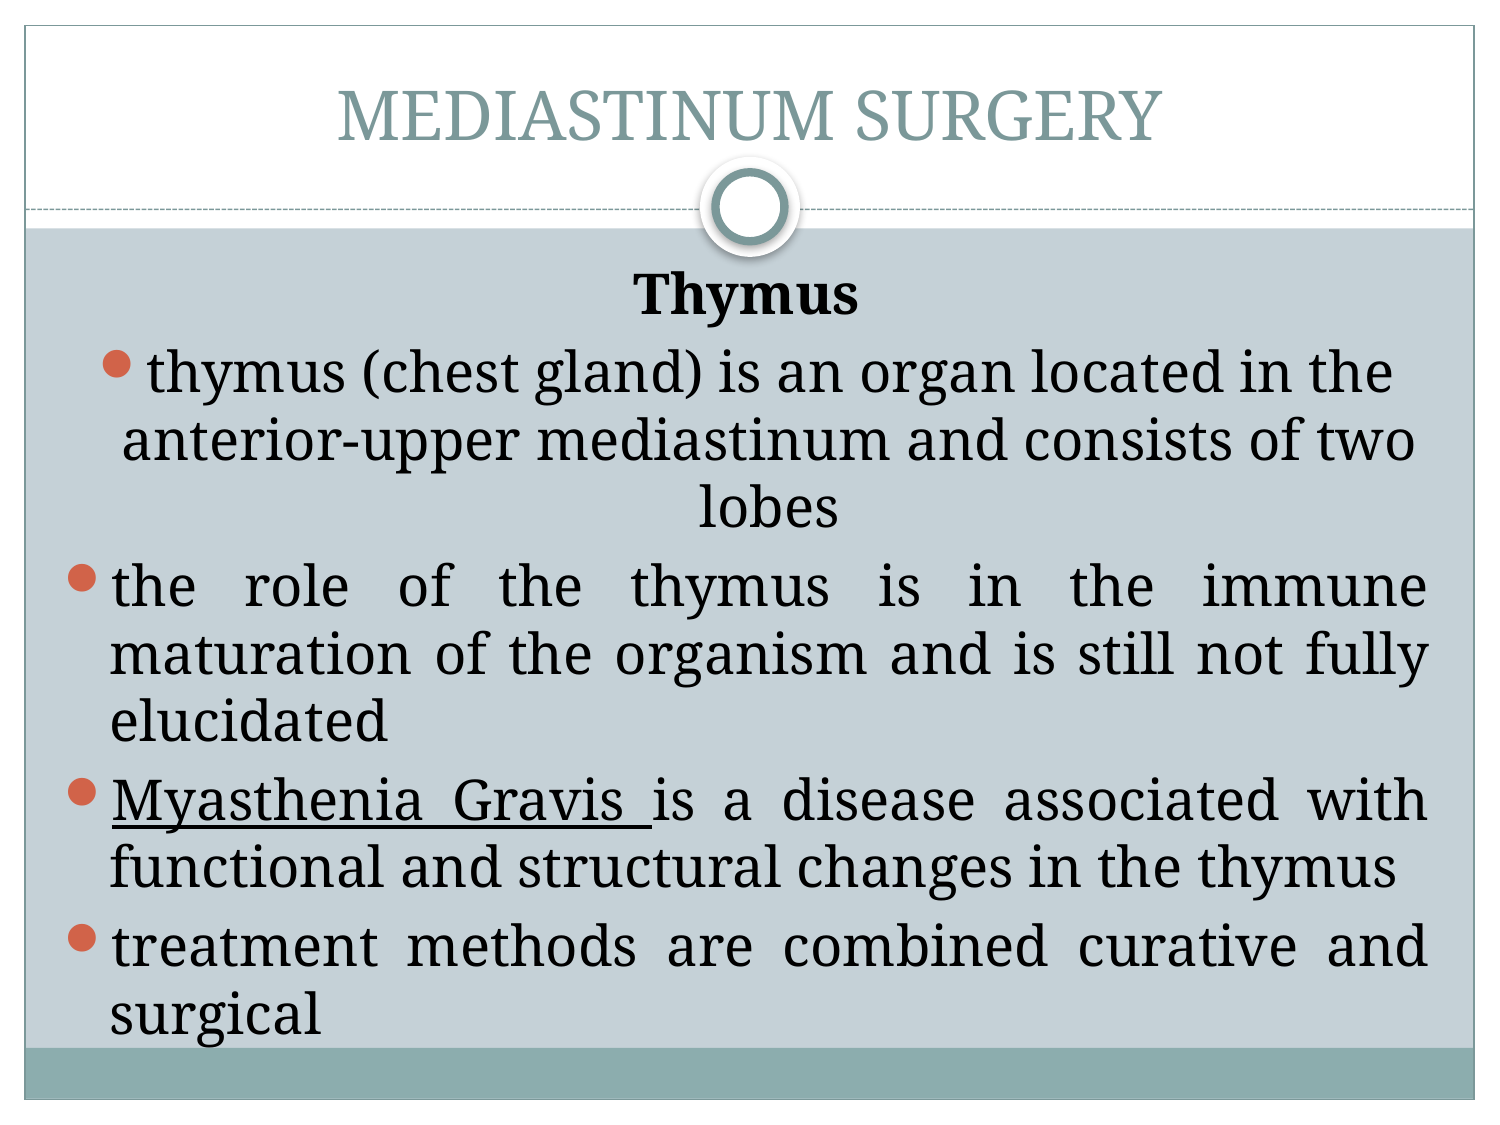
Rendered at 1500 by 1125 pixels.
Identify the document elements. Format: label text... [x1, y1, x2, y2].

list Thymus thymus (chest gland) is an organ located in the anterior-upper mediastinum and consists of two lobes the role of the thymus is in the immune maturation of the organism and is still not fully elucidated Myasthenia Gravis is a disease associated with functional and structural changes in the thymus treatment methods are combined curative and surgical [49, 250, 1445, 1001]
title MEDIASTINUM SURGERY [49, 37, 1450, 162]
